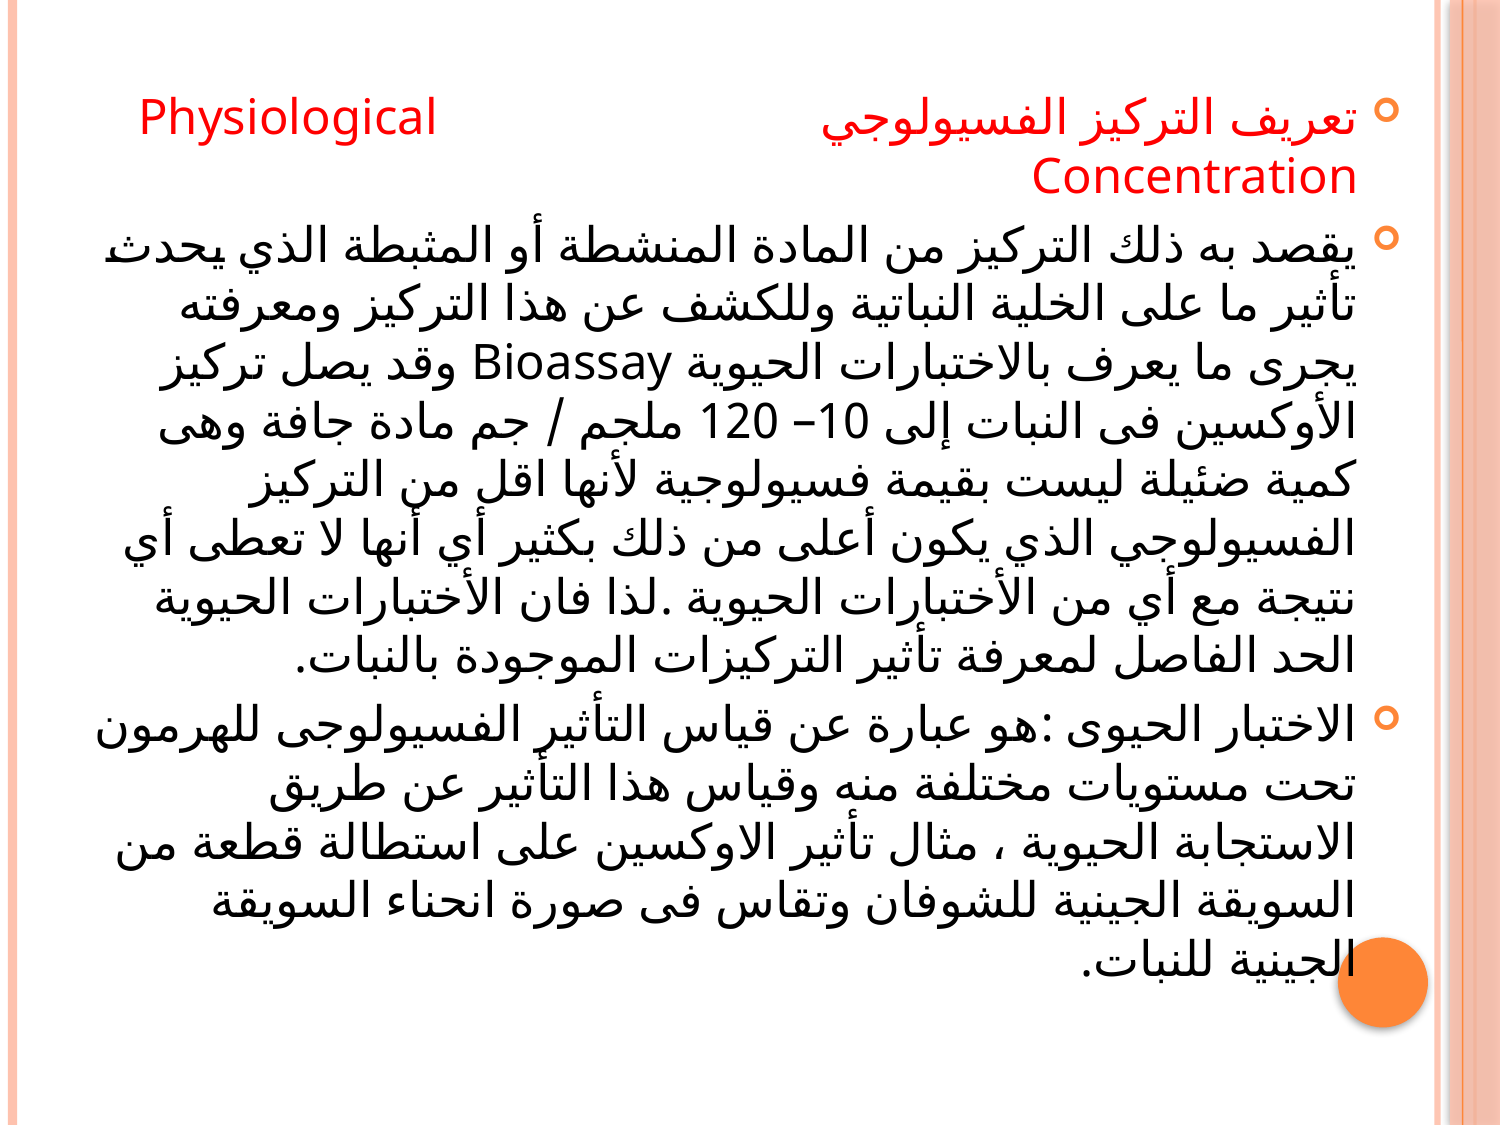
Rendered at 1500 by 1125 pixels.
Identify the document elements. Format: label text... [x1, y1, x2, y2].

list تعريف التركيز الفسيولوجي Physiological Concentration يقصد به ذلك التركيز من المادة المنشطة أو المثبطة الذي يحدث تأثير ما على الخلية النباتية وللكشف عن هذا التركيز ومعرفته يجرى ما يعرف بالاختبارات الحيوية Bioassay وقد يصل تركيز الأوكسين فى النبات إلى 10– 120 ملجم / جم مادة جافة وهى كمية ضئيلة ليست بقيمة فسيولوجية لأنها اقل من التركيز الفسيولوجي الذي يكون أعلى من ذلك بكثير أي أنها لا تعطى أي نتيجة مع أي من الأختبارات الحيوية .لذا فان الأختبارات الحيوية الحد الفاصل لمعرفة تأثير التركيزات الموجودة بالنبات. الاختبار الحيوى :هو عبارة عن قياس التأثير الفسيولوجى للهرمون تحت مستويات مختلفة منه وقياس هذا التأثير عن طريق الاستجابة الحيوية ، مثال تأثير الاوكسين على استطالة قطعة من السويقة الجينية للشوفان وتقاس فى صورة انحناء السويقة الجينية للنبات. [75, 78, 1412, 1005]
